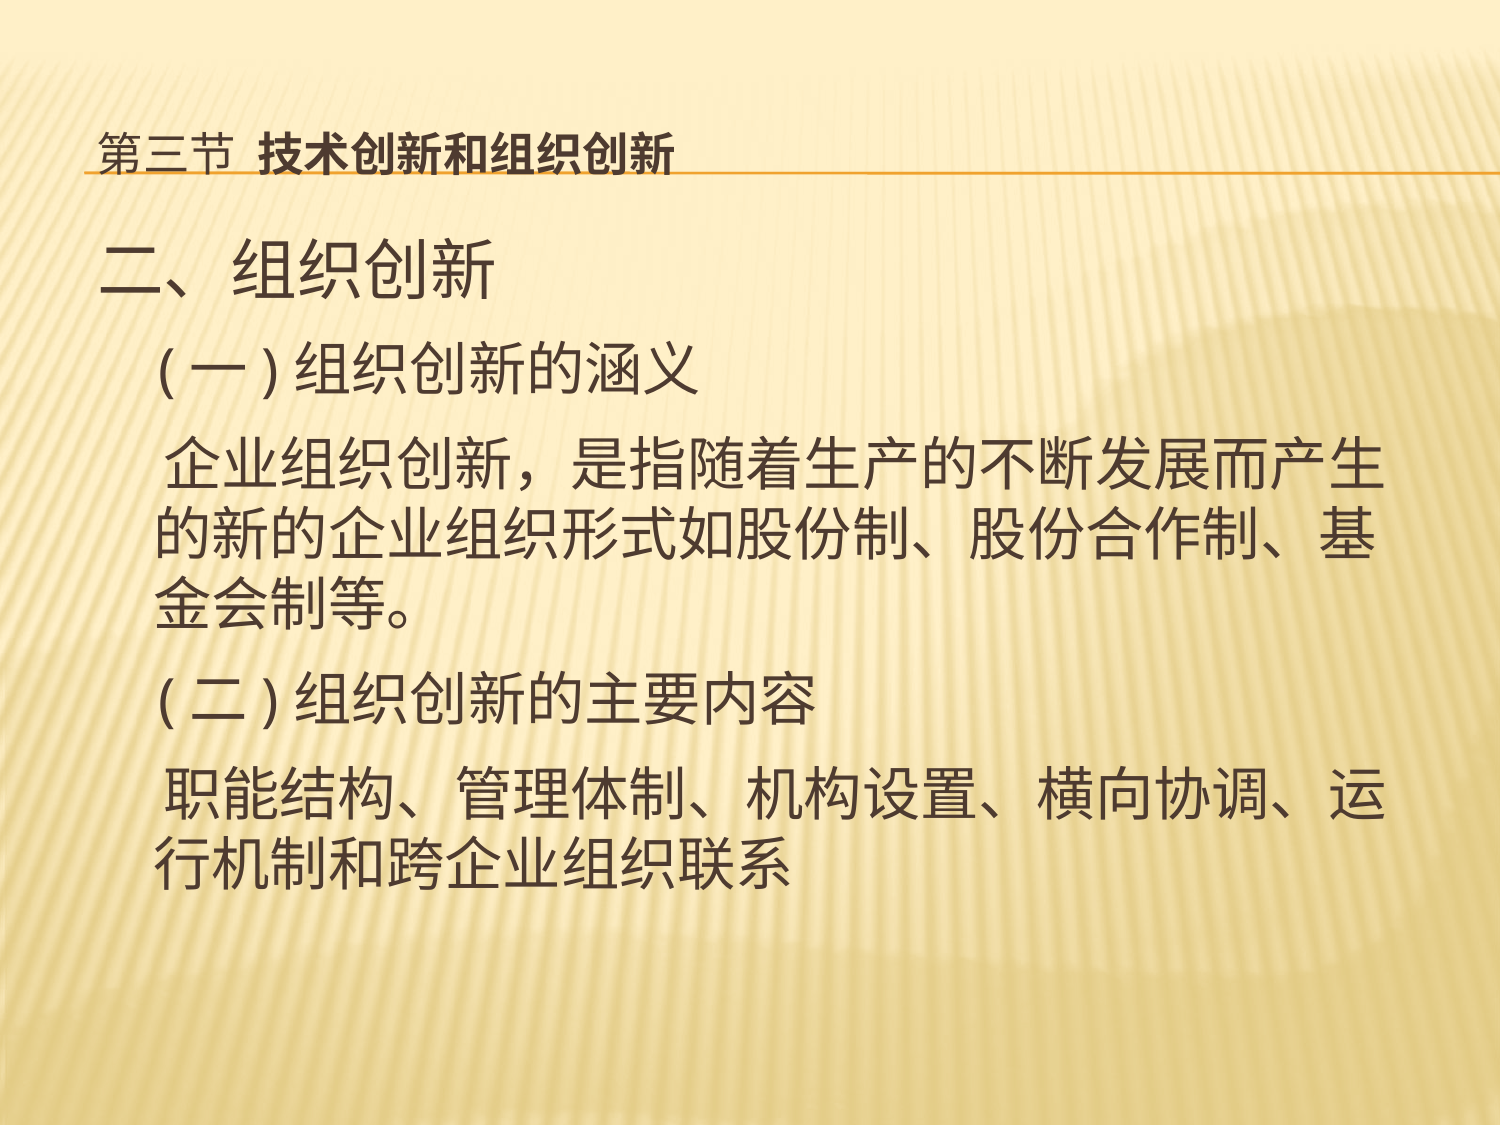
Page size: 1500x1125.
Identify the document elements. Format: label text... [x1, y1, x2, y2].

list 二、组织创新 (一)组织创新的涵义 企业组织创新，是指随着生产的不断发展而产生的新的企业组织形式如股份制、股份合作制、基金会制等。 (二)组织创新的主要内容 职能结构、管理体制、机构设置、横向协调、运行机制和跨企业组织联系 [81, 219, 1433, 1060]
title 第三节 技术创新和组织创新 [82, 117, 1432, 219]
